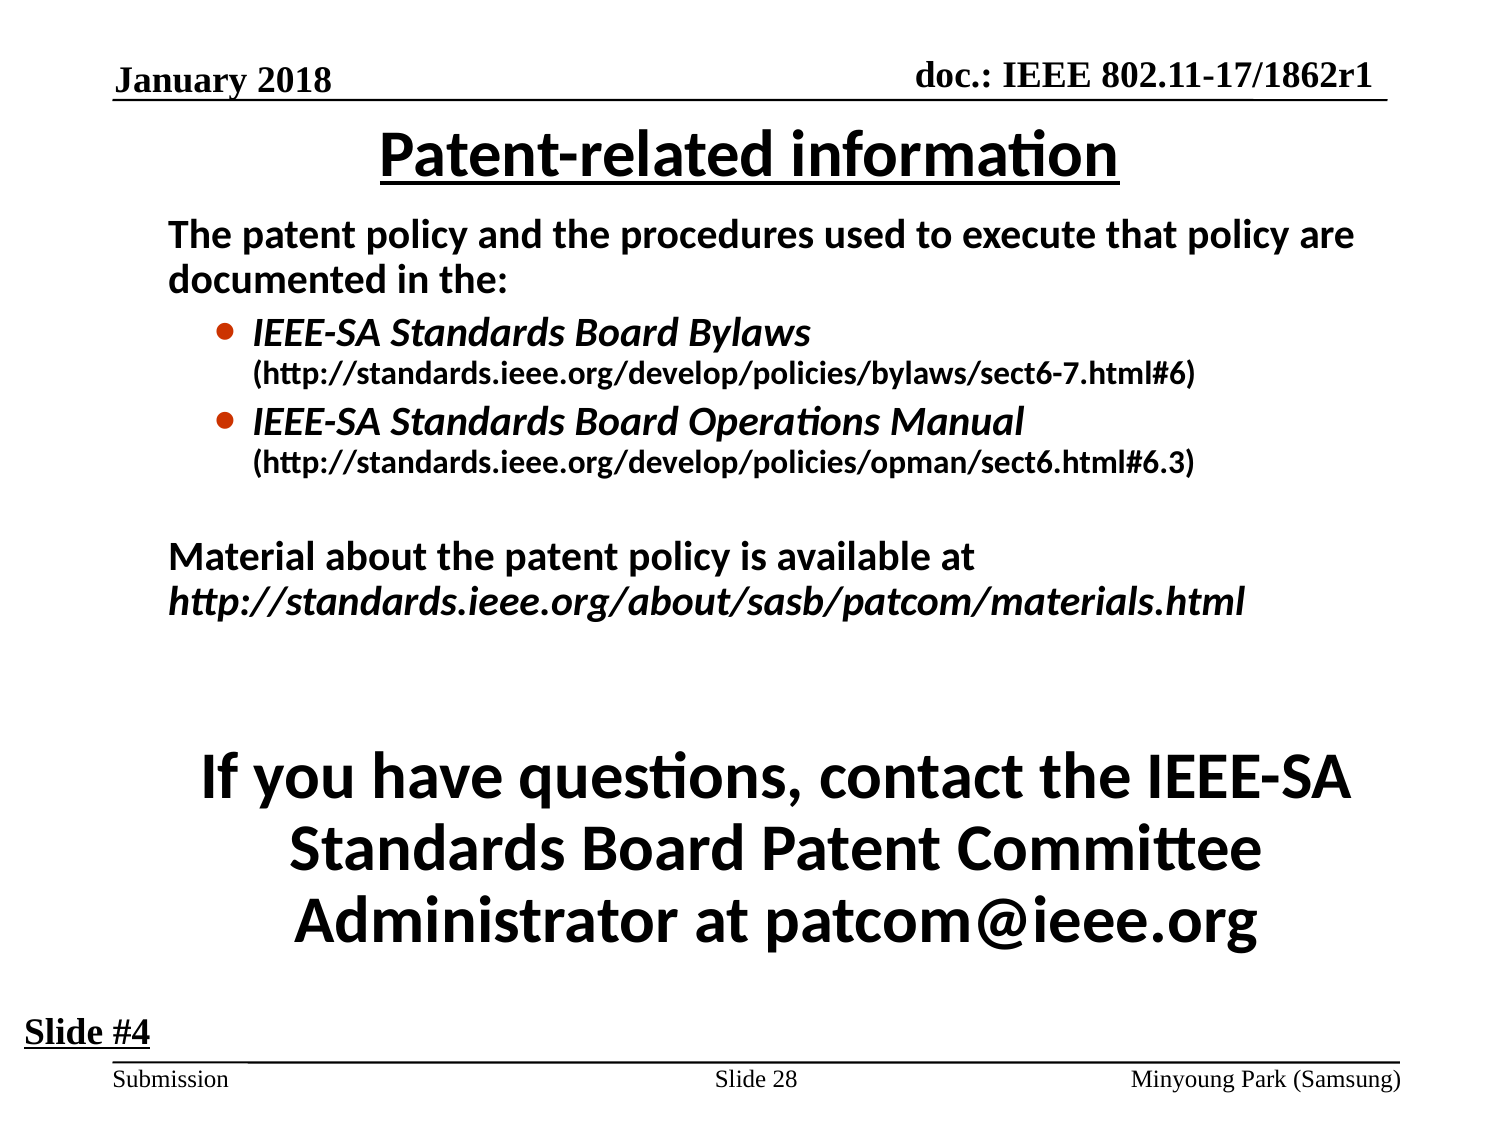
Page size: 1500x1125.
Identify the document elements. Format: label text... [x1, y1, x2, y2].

text_box The patent policy and the procedures used to execute that policy are documented in the: IEEE-SA Standards Board Bylaws (http://standards.ieee.org/develop/policies/bylaws/sect6-7.html#6) IEEE-SA Standards Board Operations Manual (http://standards.ieee.org/develop/policies/opman/sect6.html#6.3) Material about the patent policy is available at http://standards.ieee.org/about/sasb/patcom/materials.html If you have questions, contact the IEEE-SA Standards Board Patent Committee Administrator at patcom@ieee.org [49, 187, 1400, 1025]
slide_number Slide 28 [712, 1061, 800, 1093]
text_box [87, 37, 1438, 163]
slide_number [114, 54, 335, 101]
footer Minyoung Park (Samsung) [949, 1061, 1402, 1093]
title Patent-related information [112, 163, 1388, 187]
text_box Slide #4 [9, 999, 166, 1060]
